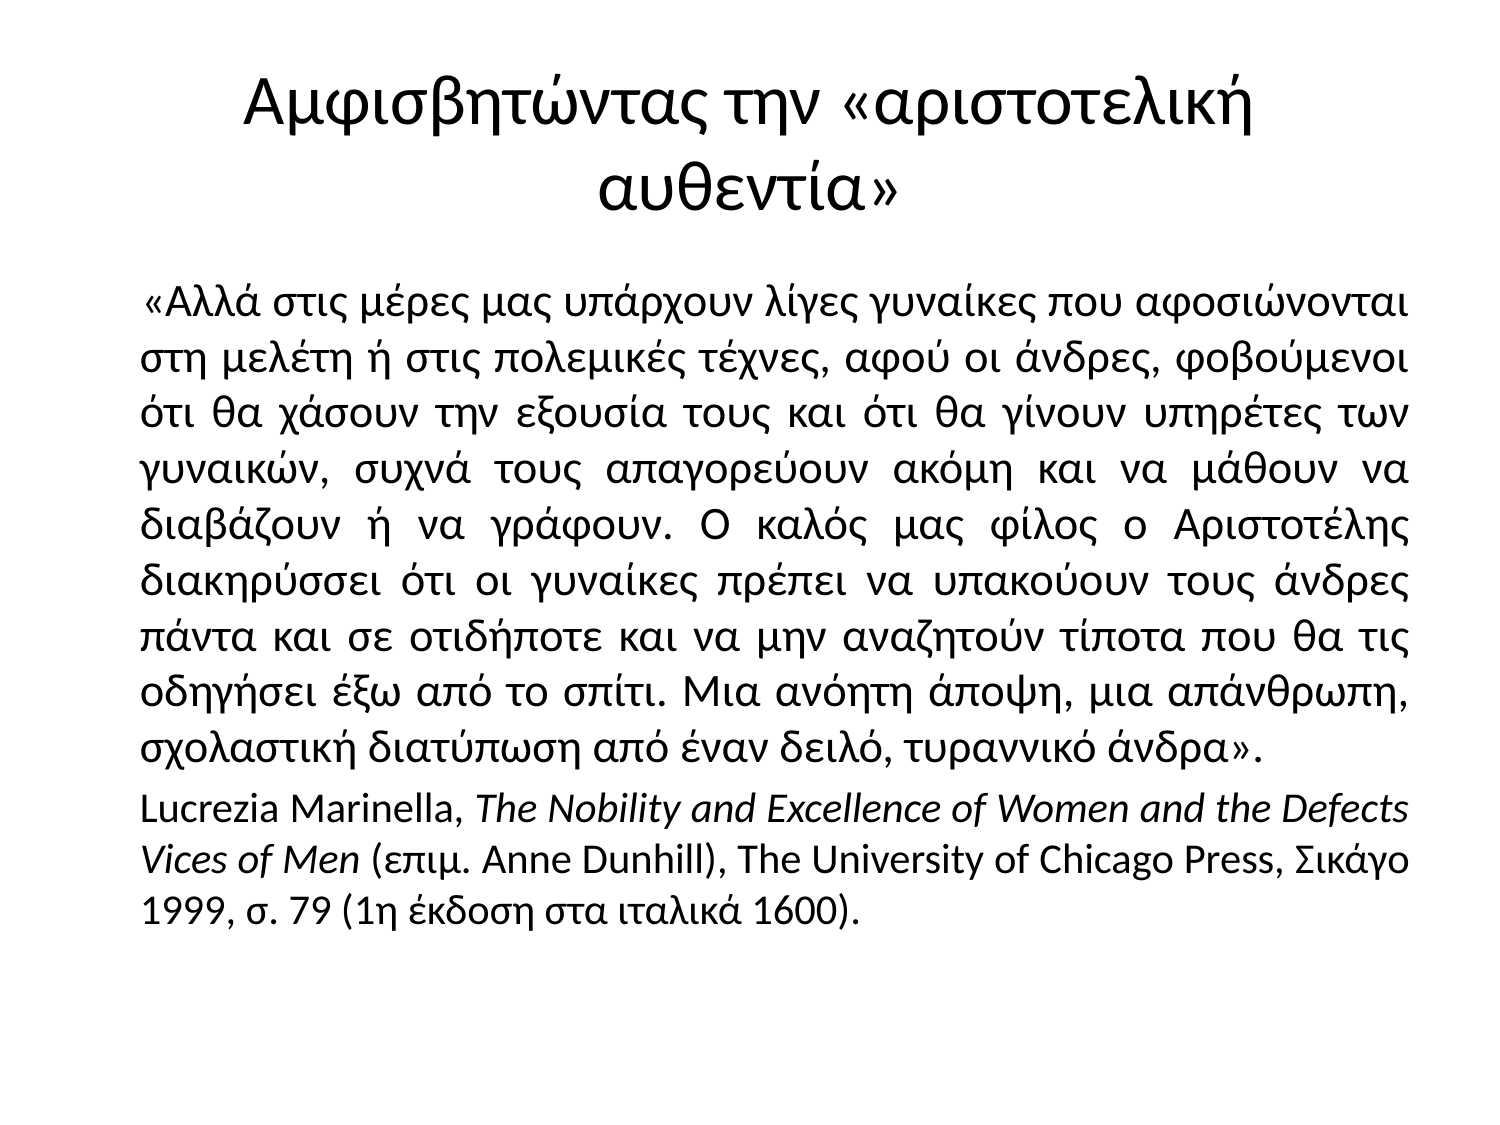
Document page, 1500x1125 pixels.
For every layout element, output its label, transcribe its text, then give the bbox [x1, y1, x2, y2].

list «Αλλά στις μέρες μας υπάρχουν λίγες γυναίκες που αφοσιώνονται στη μελέτη ή στις πολεμικές τέχνες, αφού οι άνδρες, φοβούμενοι ότι θα χάσουν την εξουσία τους και ότι θα γίνουν υπηρέτες των γυναικών, συχνά τους απαγορεύουν ακόμη και να μάθουν να διαβάζουν ή να γράφουν. Ο καλός μας φίλος ο Αριστοτέλης διακηρύσσει ότι οι γυναίκες πρέπει να υπακούουν τους άνδρες πάντα και σε οτιδήποτε και να μην αναζητούν τίποτα που θα τις οδηγήσει έξω από το σπίτι. Μια ανόητη άποψη, μια απάνθρωπη, σχολαστική διατύπωση από έναν δειλό, τυραννικό άνδρα». Lucrezia Marinella, The Nobility and Excellence of Women and the Defects Vices of Men (επιμ. Anne Dunhill), The University of Chicago Press, Σικάγο 1999, σ. 79 (1η έκδοση στα ιταλικά 1600). [75, 262, 1425, 1005]
title Αμφισβητώντας την «αριστοτελική αυθεντία» [75, 45, 1425, 233]
